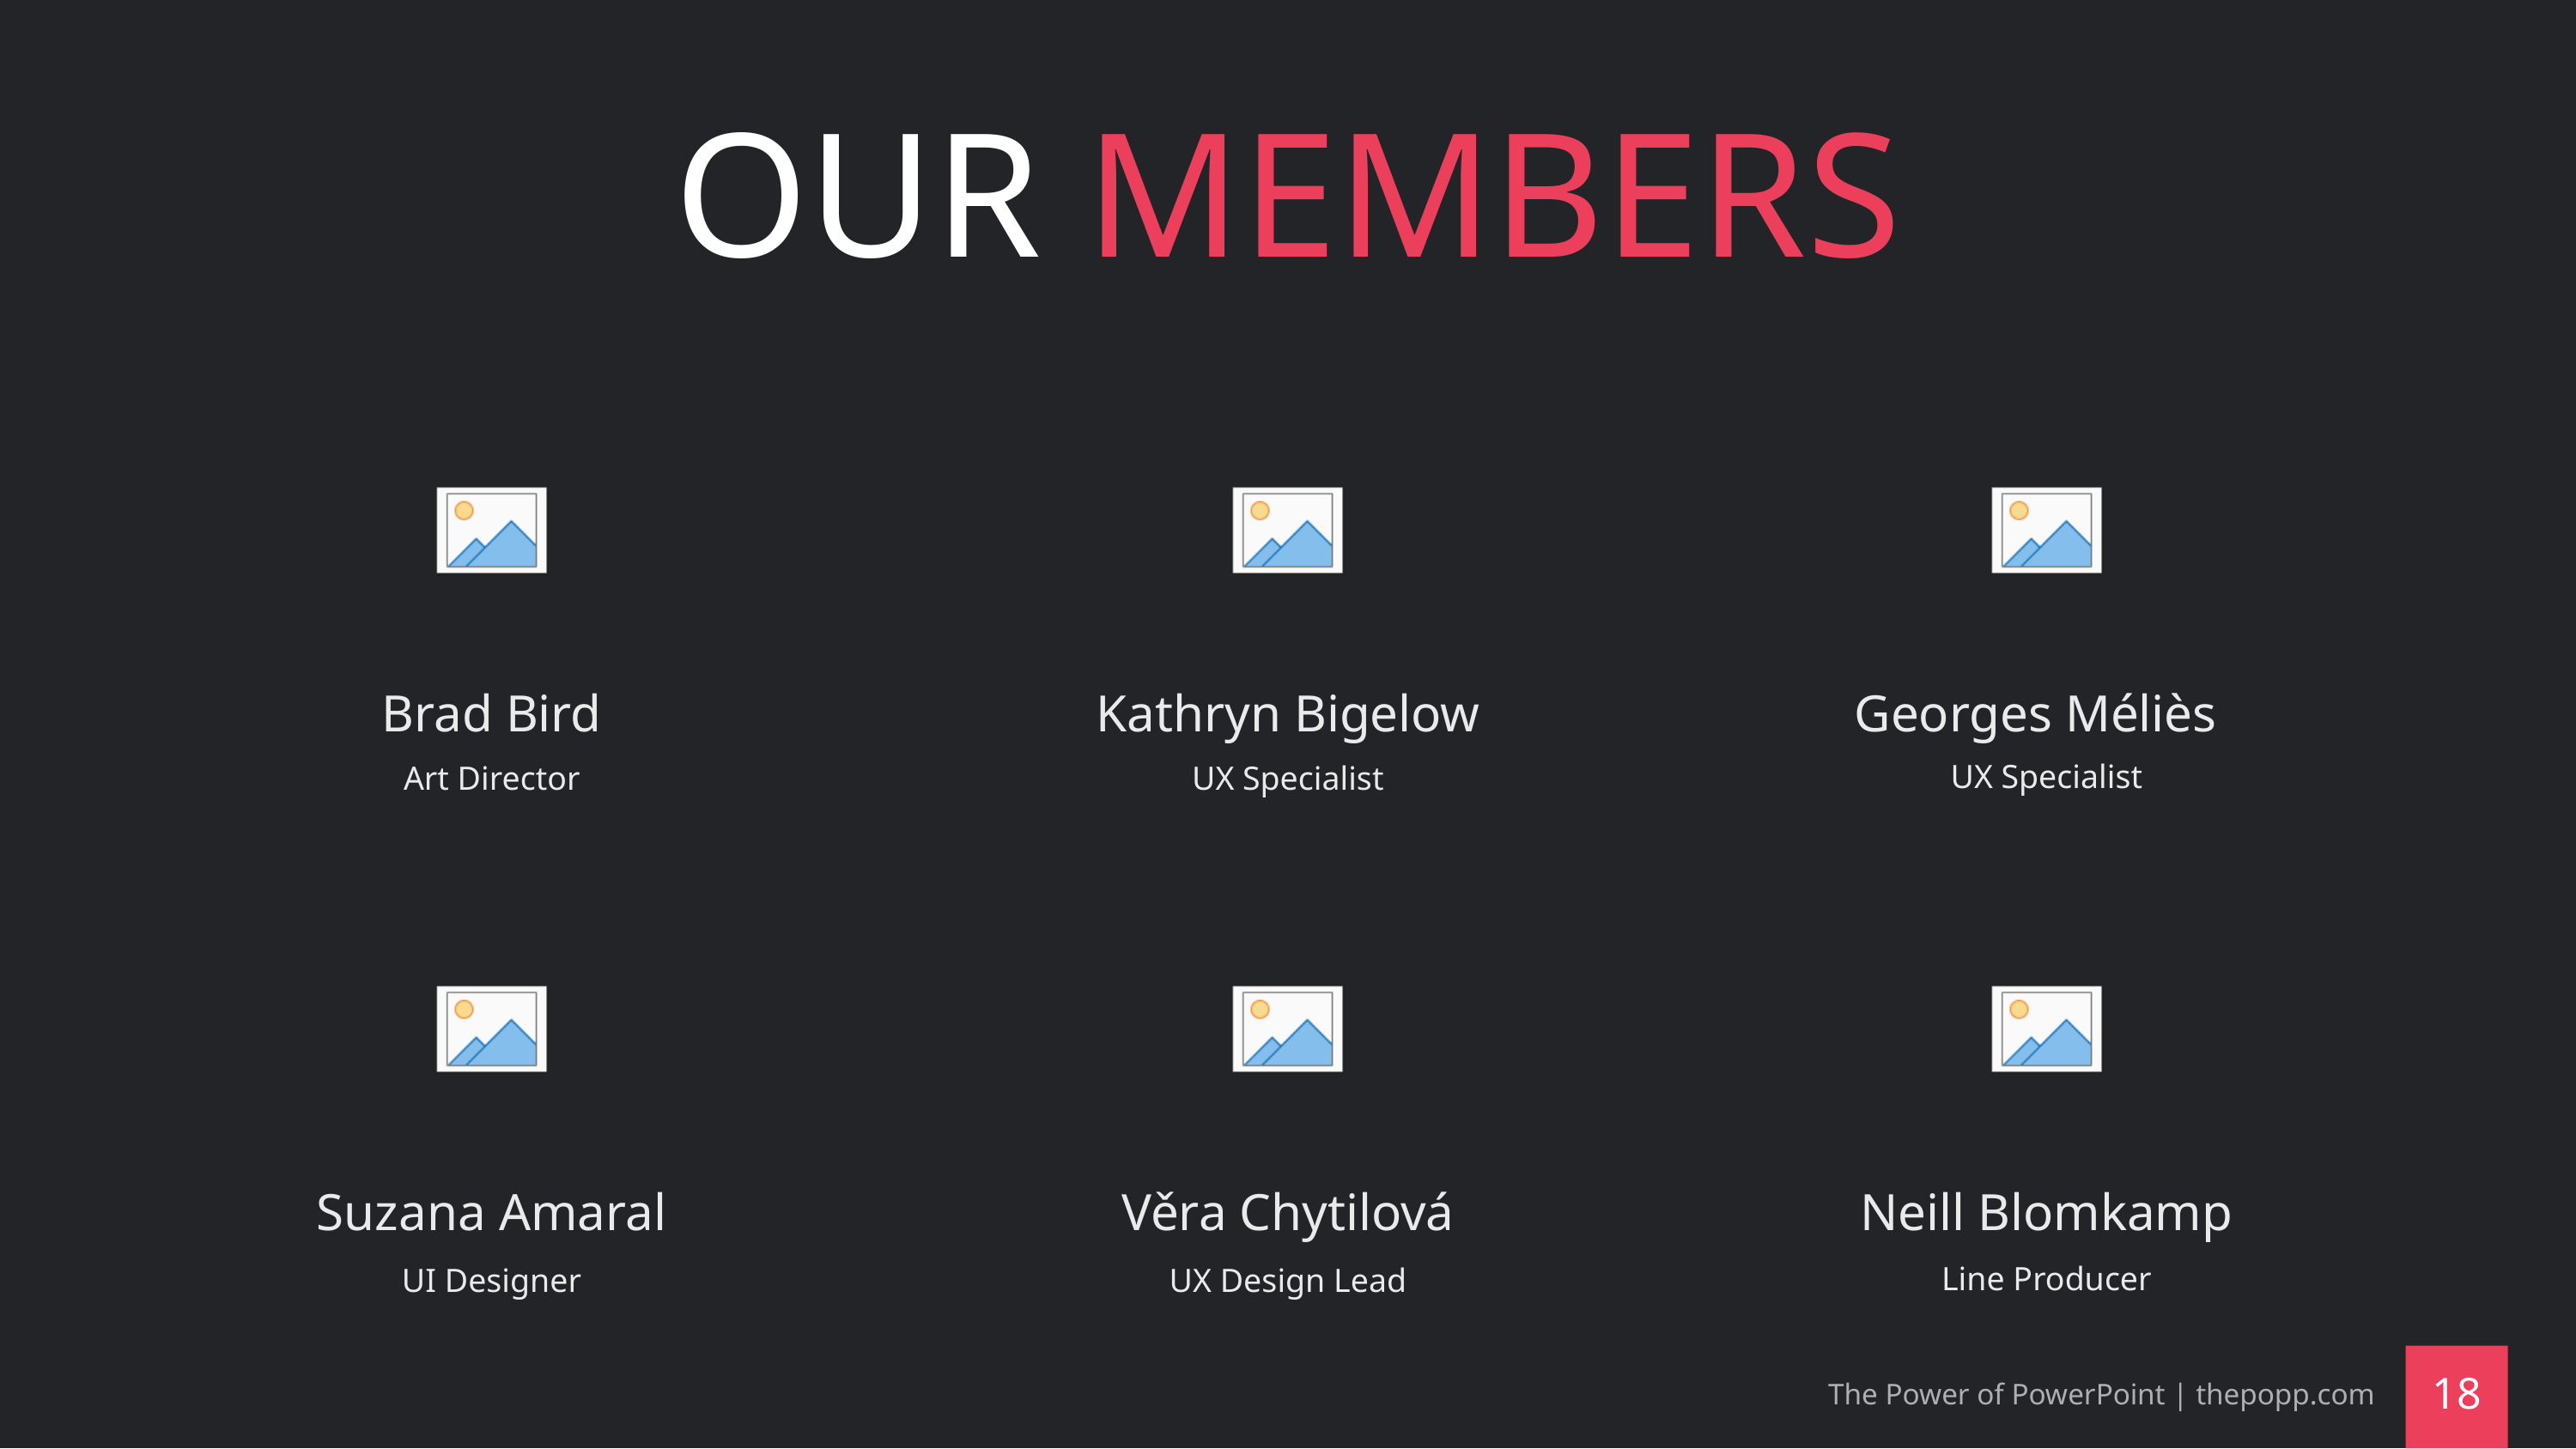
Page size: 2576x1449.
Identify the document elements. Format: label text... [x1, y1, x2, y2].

list Line Producer [1756, 1240, 2337, 1310]
list Neill Blomkamp [1791, 1212, 2302, 1240]
picture [997, 348, 1578, 713]
list UX Specialist [998, 739, 1578, 809]
list Brad Bird [236, 713, 747, 739]
list Georges Méliès [1780, 713, 2291, 737]
list Art Director [201, 739, 782, 809]
list Kathryn Bigelow [1033, 713, 1543, 739]
picture [1756, 348, 2337, 713]
list UX Specialist [1756, 737, 2337, 807]
footer The Power of PowerPoint | thepopp.com [1519, 1356, 2389, 1434]
slide_number 18 [2404, 1356, 2509, 1434]
picture [201, 846, 782, 1212]
list Suzana Amaral [236, 1212, 747, 1242]
picture [201, 348, 782, 713]
list UI Designer [201, 1242, 782, 1312]
picture [1756, 846, 2337, 1212]
list UX Design Lead [998, 1242, 1578, 1312]
picture [997, 846, 1578, 1212]
title OUR MEMBERS [109, 75, 2467, 302]
list Věra Chytilová [1033, 1212, 1543, 1242]
